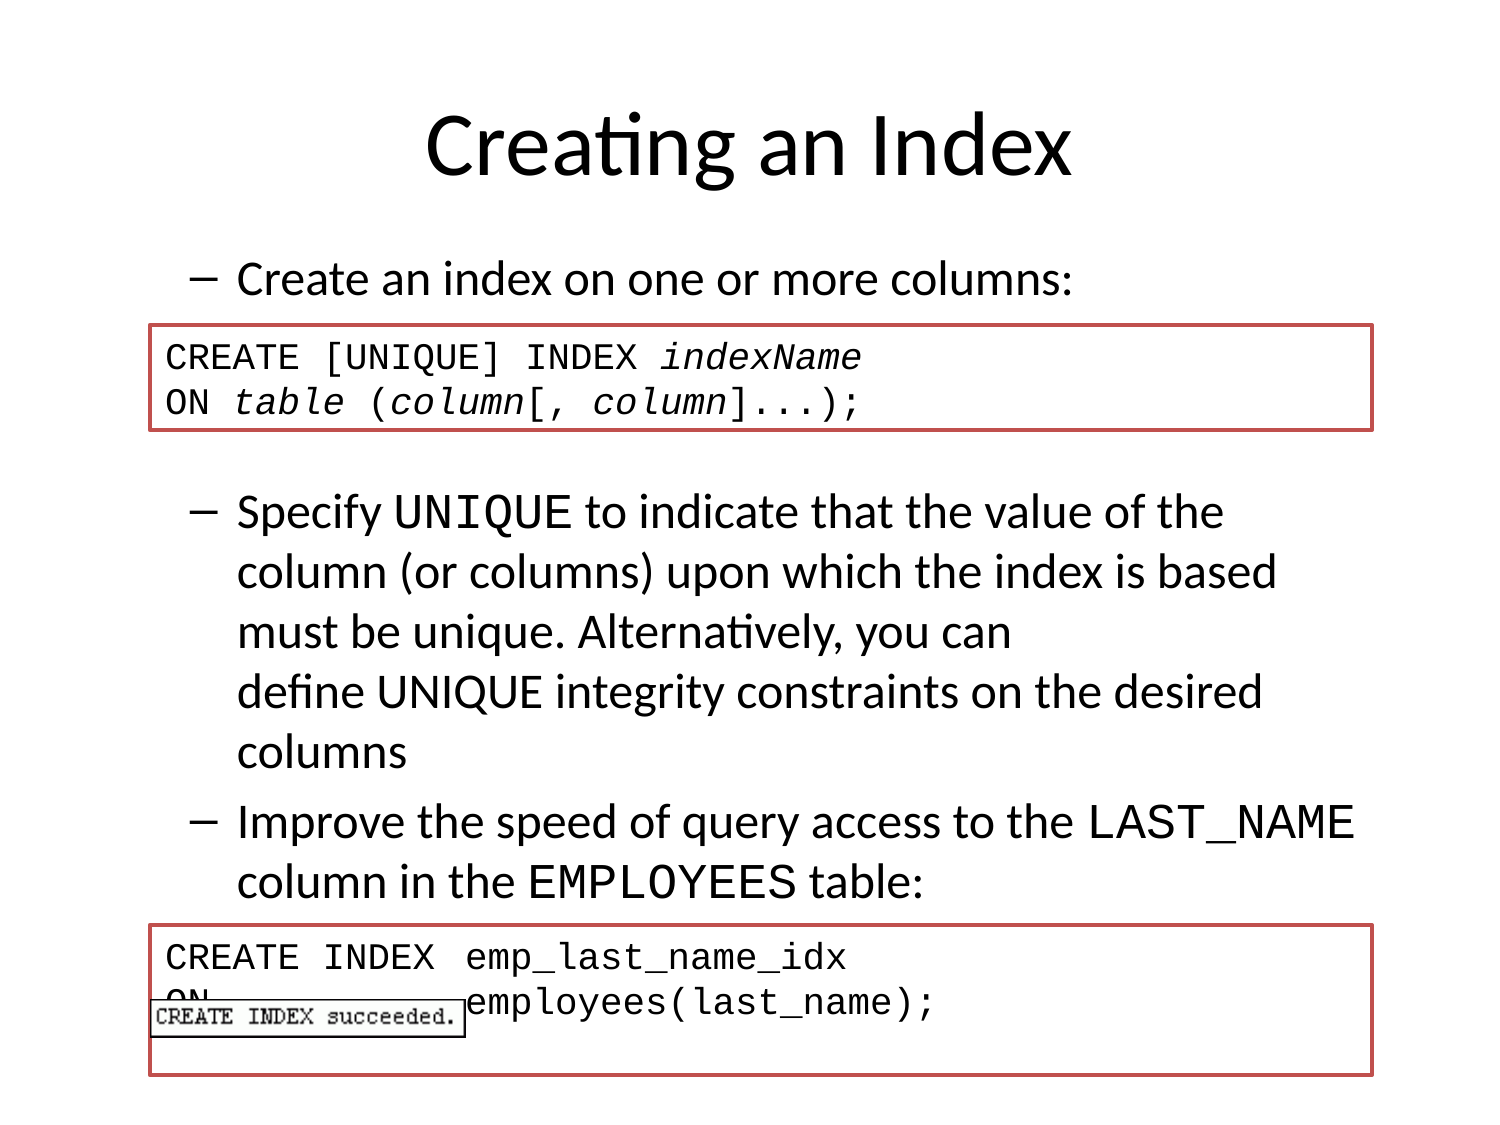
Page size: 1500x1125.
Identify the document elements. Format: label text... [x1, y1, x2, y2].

picture [149, 999, 466, 1038]
list Create an index on one or more columns: Specify UNIQUE to indicate that the value of the column (or columns) upon which the index is based must be unique. Alternatively, you can define UNIQUE integrity constraints on the desired columns Improve the speed of query access to the LAST_NAME column in the EMPLOYEES table: [99, 237, 1399, 1063]
text_box CREATE INDEX emp_last_name_idx ON employees(last_name); [148, 923, 1374, 1077]
title Creating an Index [75, 45, 1425, 233]
text_box CREATE [UNIQUE] INDEX indexName ON table (column[, column]...); [148, 323, 1374, 432]
